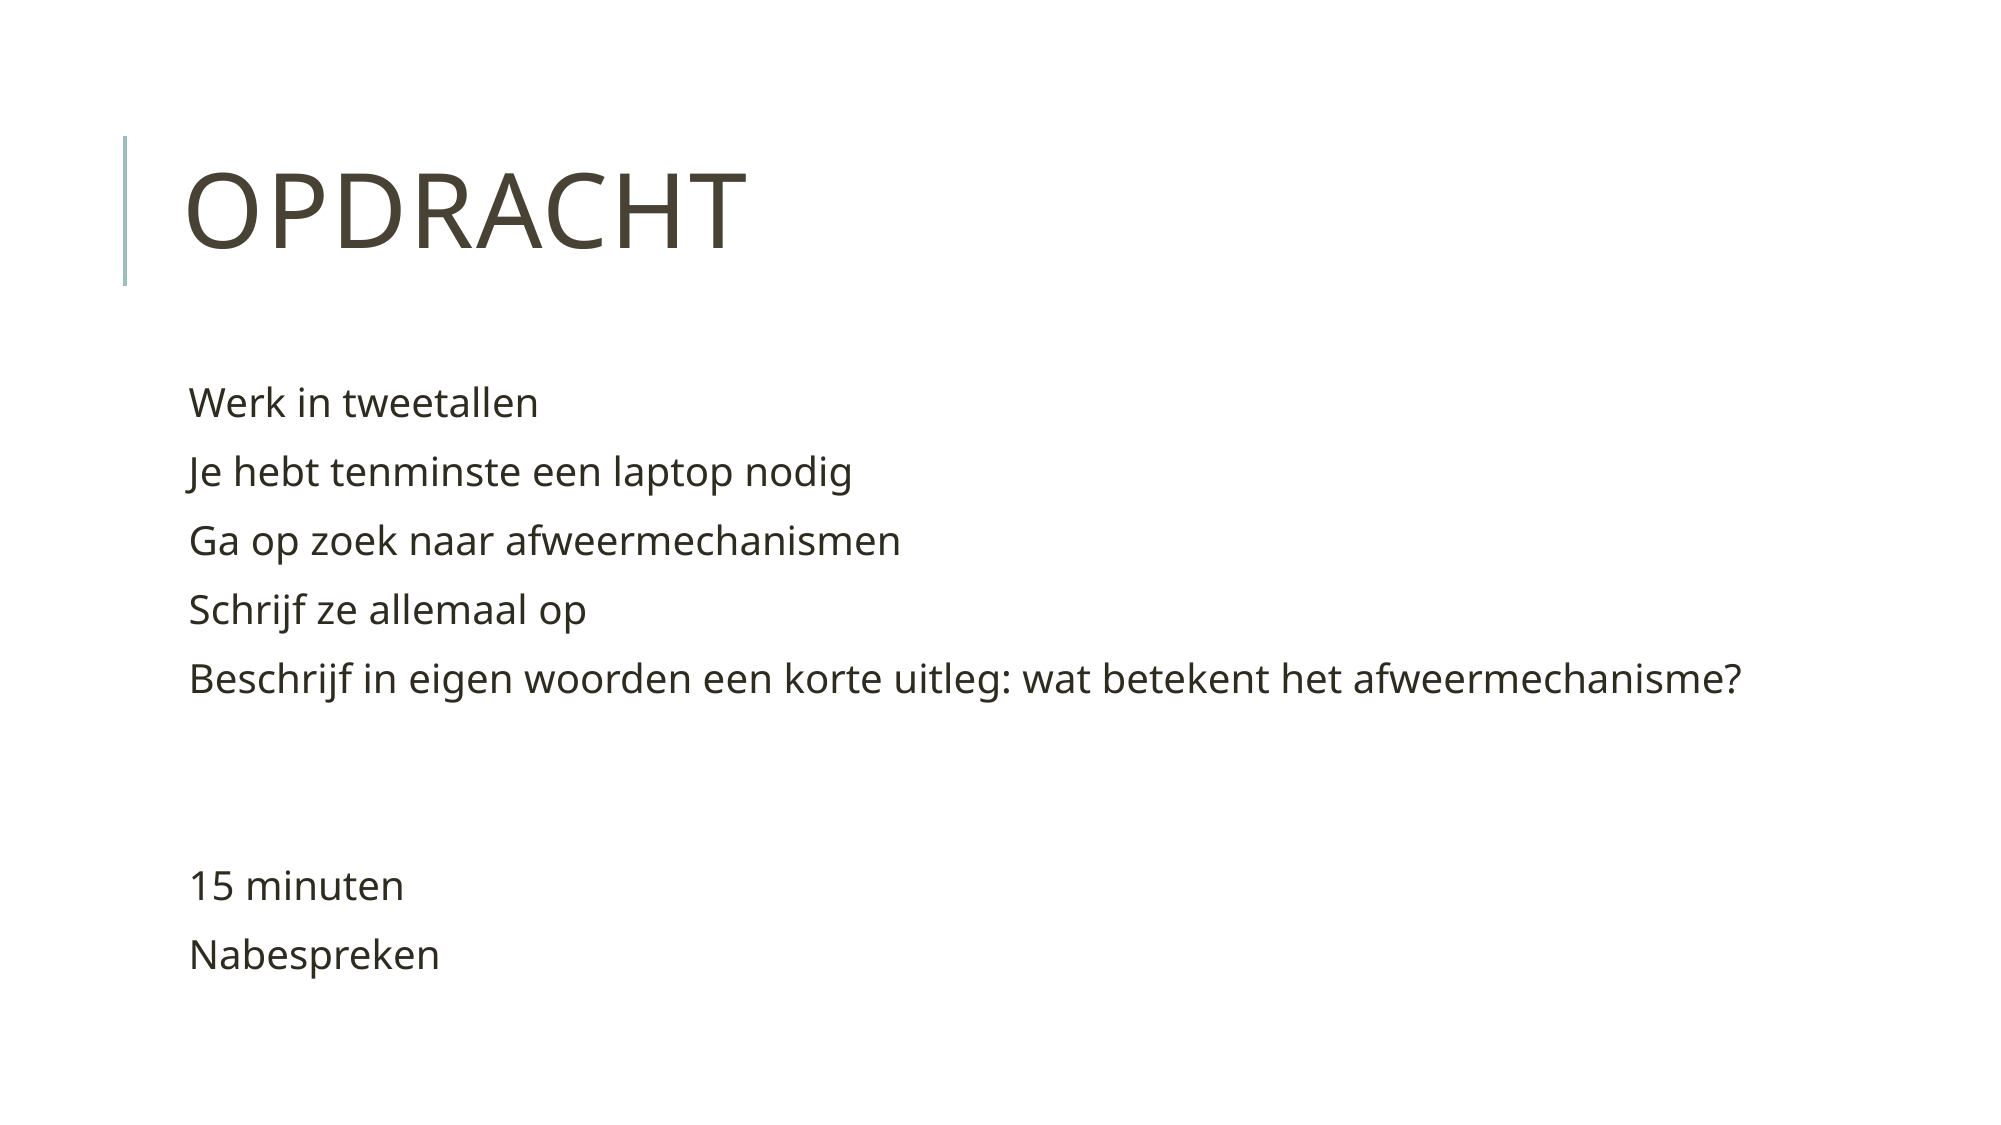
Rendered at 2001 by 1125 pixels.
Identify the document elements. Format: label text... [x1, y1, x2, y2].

list Werk in tweetallen Je hebt tenminste een laptop nodig Ga op zoek naar afweermechanismen Schrijf ze allemaal op Beschrijf in eigen woorden een korte uitleg: wat betekent het afweermechanisme? 15 minuten Nabespreken [168, 375, 1763, 1035]
title Opdracht [168, 96, 1763, 342]
